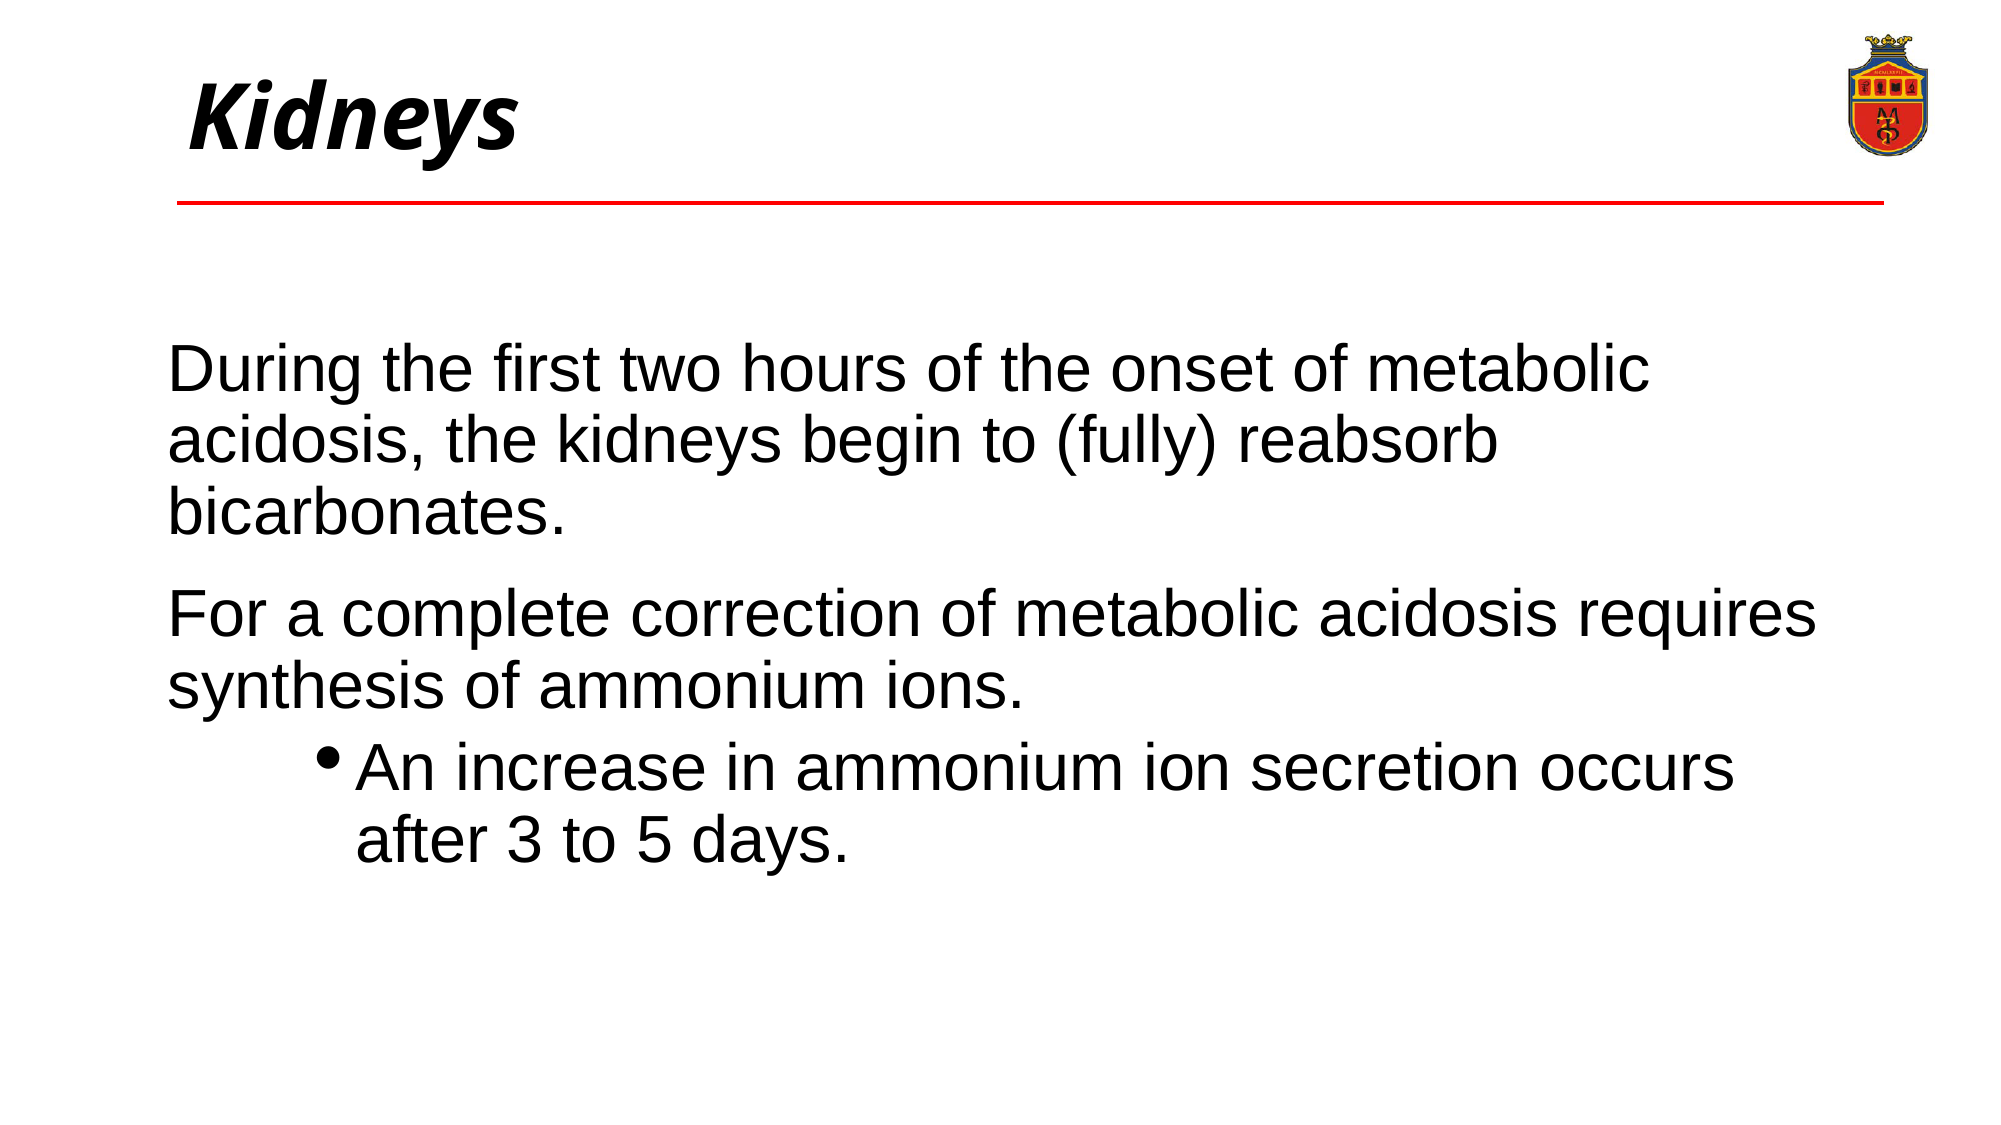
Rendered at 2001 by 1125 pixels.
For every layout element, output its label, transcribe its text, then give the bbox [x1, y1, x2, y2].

title Kidneys [172, 56, 1794, 182]
picture [1794, 16, 1969, 189]
list During the first two hours of the onset of metabolic acidosis, the kidneys begin to (fully) reabsorb bicarbonates. For a complete correction of metabolic acidosis requires synthesis of ammonium ions. An increase in ammonium ion secretion occurs after 3 to 5 days. [152, 326, 1853, 1076]
